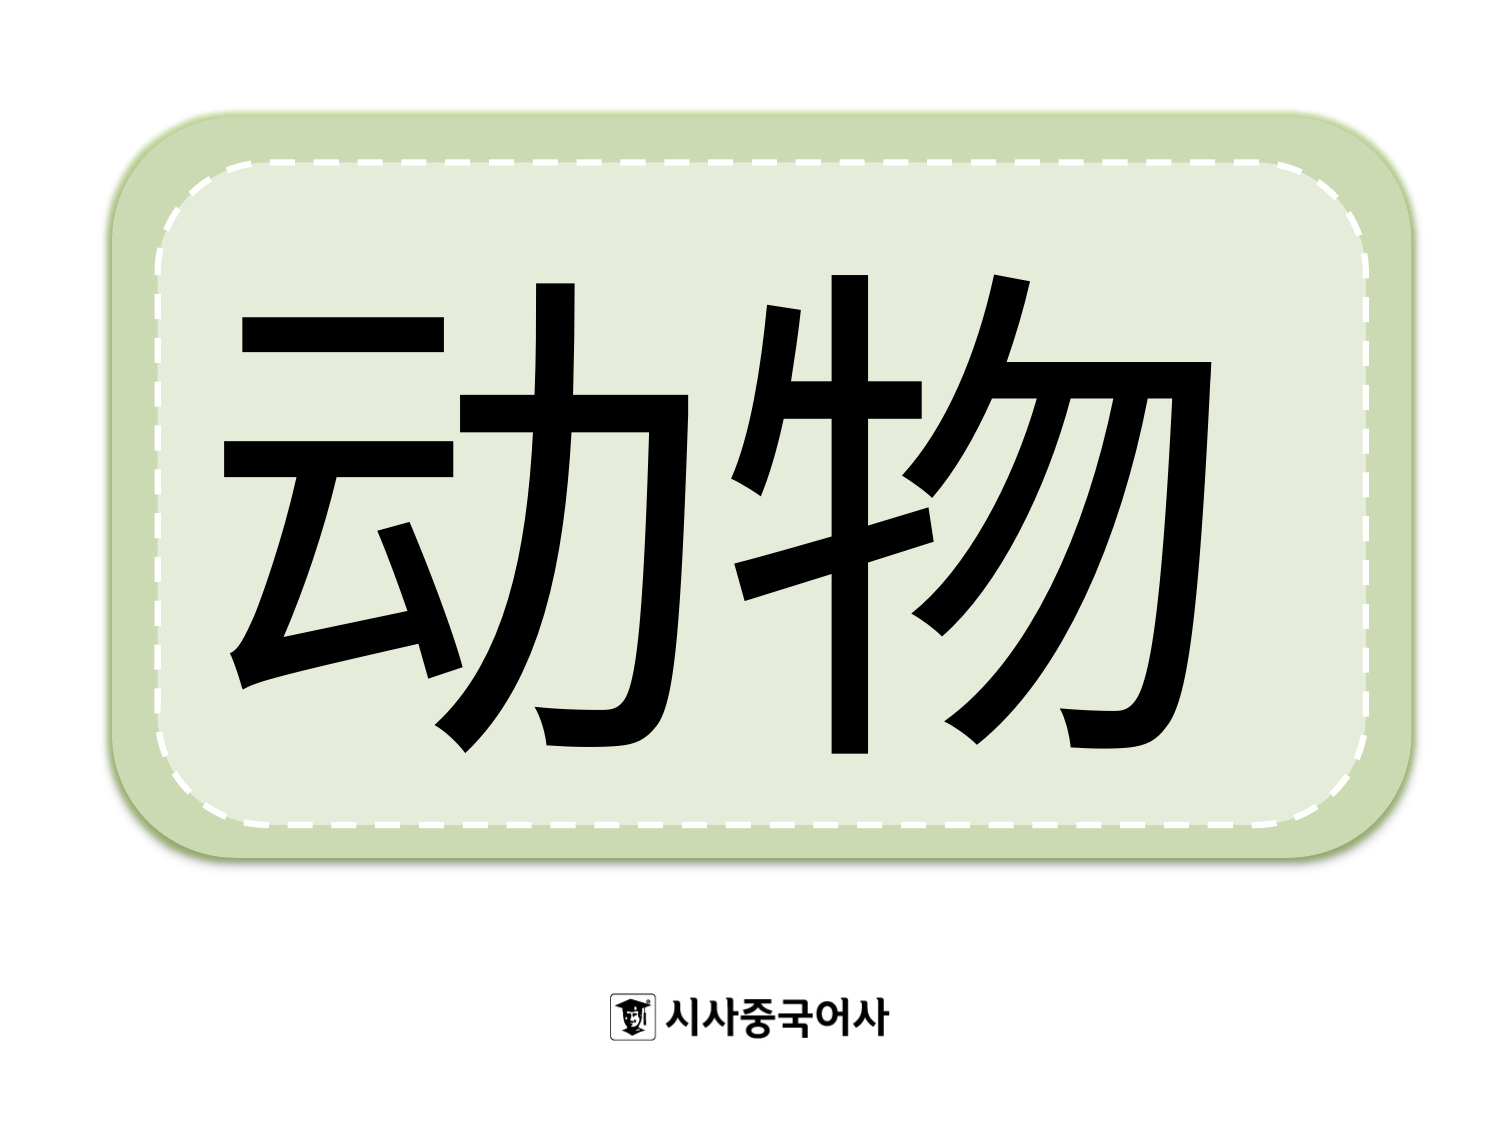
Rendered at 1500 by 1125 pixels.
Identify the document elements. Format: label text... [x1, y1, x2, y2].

text_box 动物 [171, 172, 1380, 836]
picture [602, 987, 898, 1047]
text_box [162, 160, 1371, 824]
